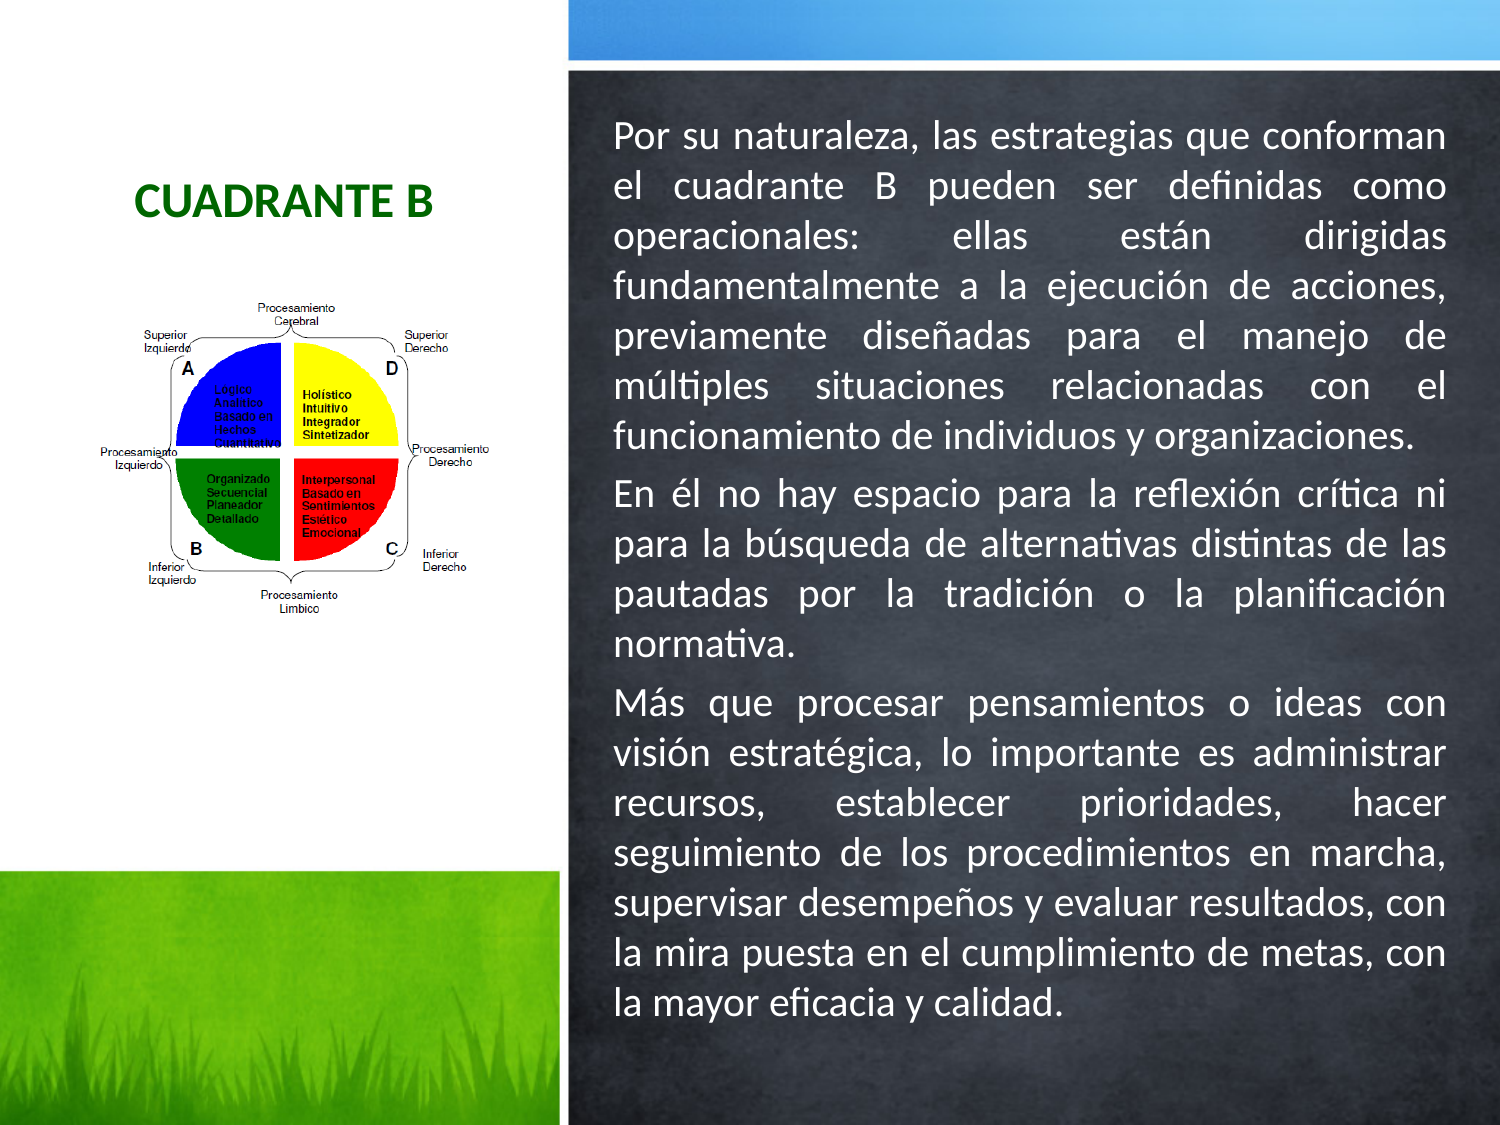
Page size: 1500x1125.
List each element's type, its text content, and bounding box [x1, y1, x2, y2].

title CUADRANTE B [37, 99, 532, 236]
picture [0, 0, 1500, 1125]
list Por su naturaleza, las estrategias que conforman el cuadrante B pueden ser definidas como operacionales: ellas están dirigidas fundamentalmente a la ejecución de acciones, previamente diseñadas para el manejo de múltiples situaciones relacionadas con el funcionamiento de individuos y organizaciones. En él no hay espacio para la reflexión crítica ni para la búsqueda de alternativas distintas de las pautadas por la tradición o la planificación normativa. Más que procesar pensamientos o ideas con visión estratégica, lo importante es administrar recursos, establecer prioridades, hacer seguimiento de los procedimientos en marcha, supervisar desempeños y evaluar resultados, con la mira puesta en el cumplimiento de metas, con la mayor eficacia y calidad. [584, 99, 1463, 976]
